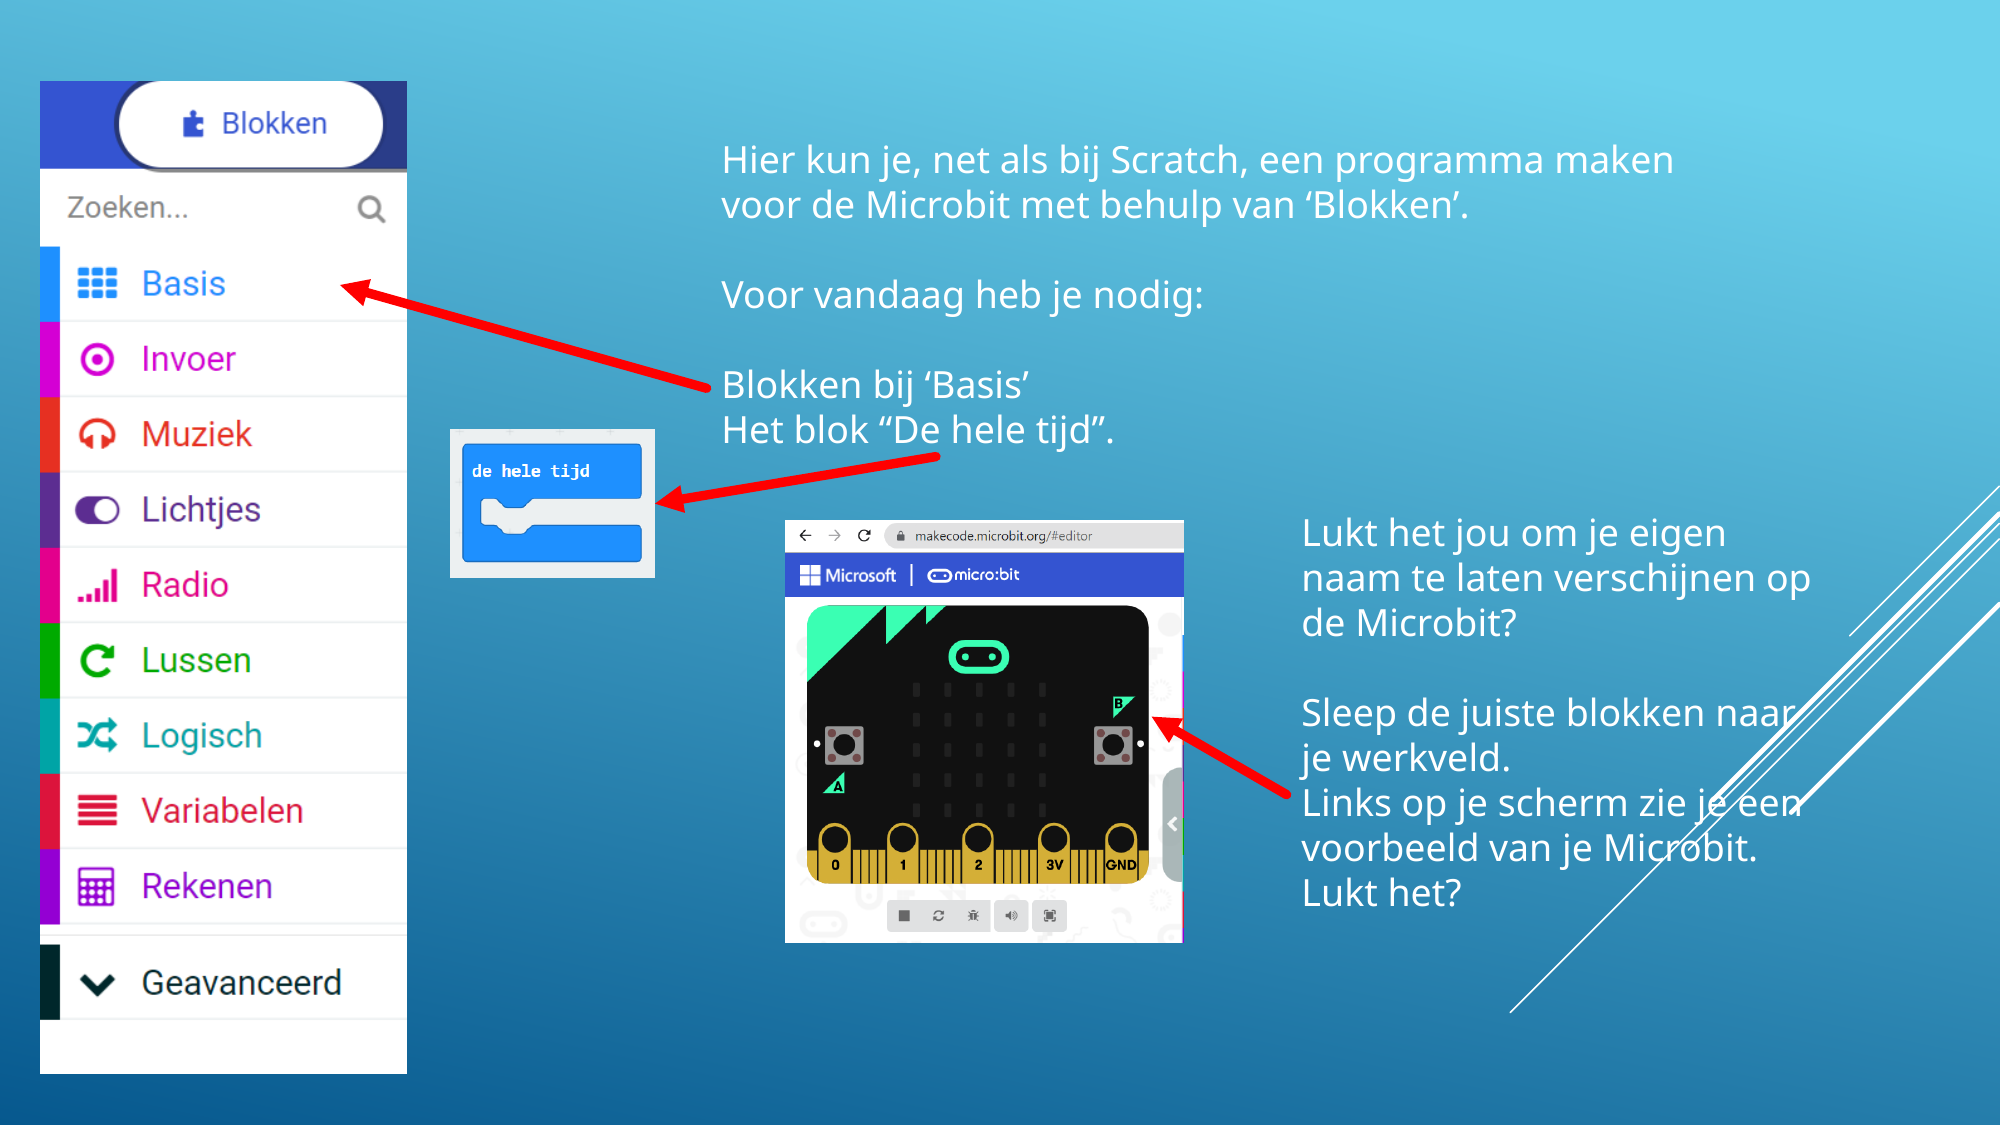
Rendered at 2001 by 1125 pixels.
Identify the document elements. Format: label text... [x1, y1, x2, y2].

text_box Lukt het jou om je eigen naam te laten verschijnen op de Microbit? Sleep de juiste blokken naar je werkveld. Links op je scherm zie je een voorbeeld van je Microbit. Lukt het? [1286, 501, 1837, 922]
picture [784, 520, 1184, 944]
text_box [339, 284, 707, 389]
text_box Hier kun je, net als bij Scratch, een programma maken voor de Microbit met behulp van ‘Blokken’. Voor vandaag heb je nodig: Blokken bij ‘Basis’ Het blok “De hele tijd”. [706, 128, 1755, 548]
picture [40, 81, 408, 1074]
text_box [1151, 716, 1287, 795]
picture [450, 429, 656, 578]
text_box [654, 456, 937, 504]
